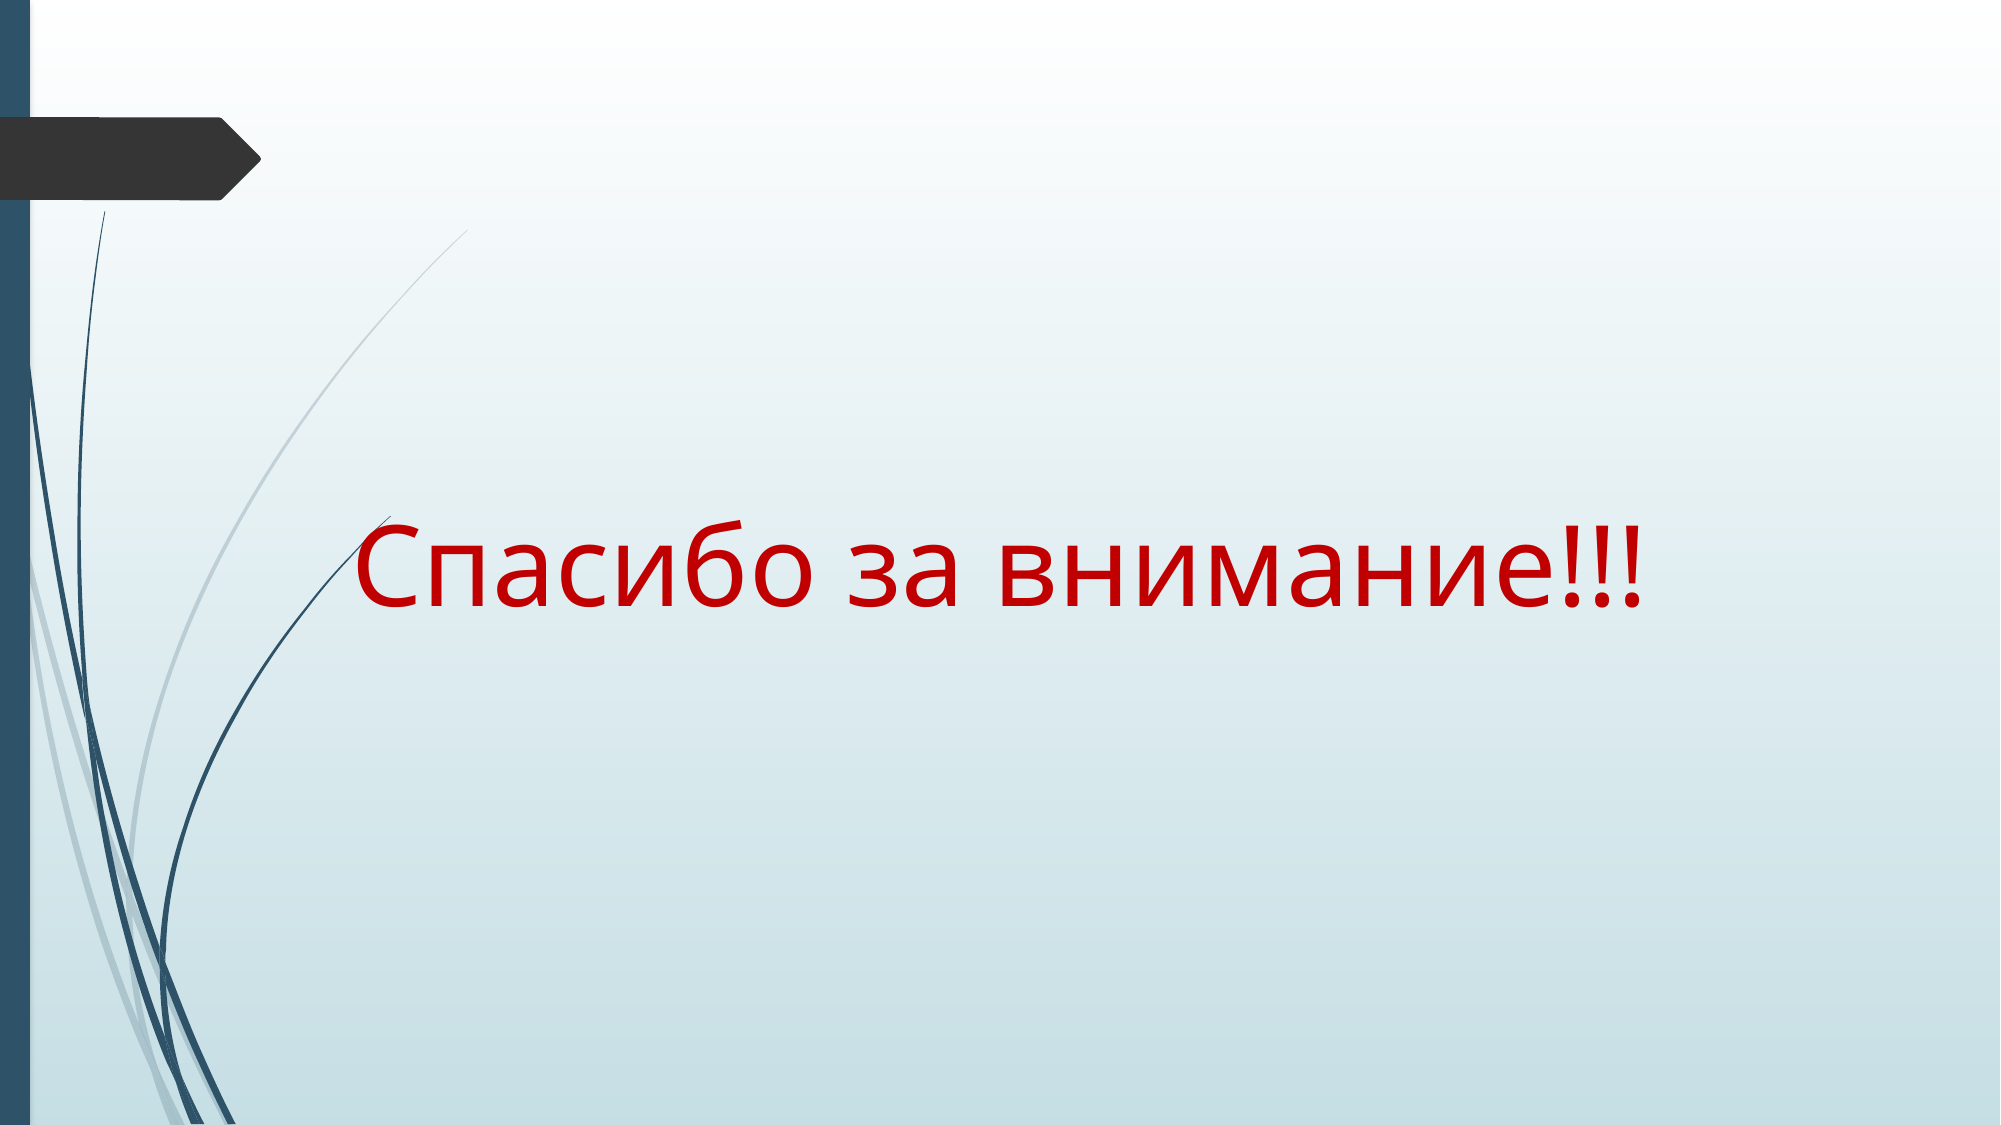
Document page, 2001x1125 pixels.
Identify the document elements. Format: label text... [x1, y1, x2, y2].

text_box Спасибо за внимание!!! [336, 486, 1664, 637]
